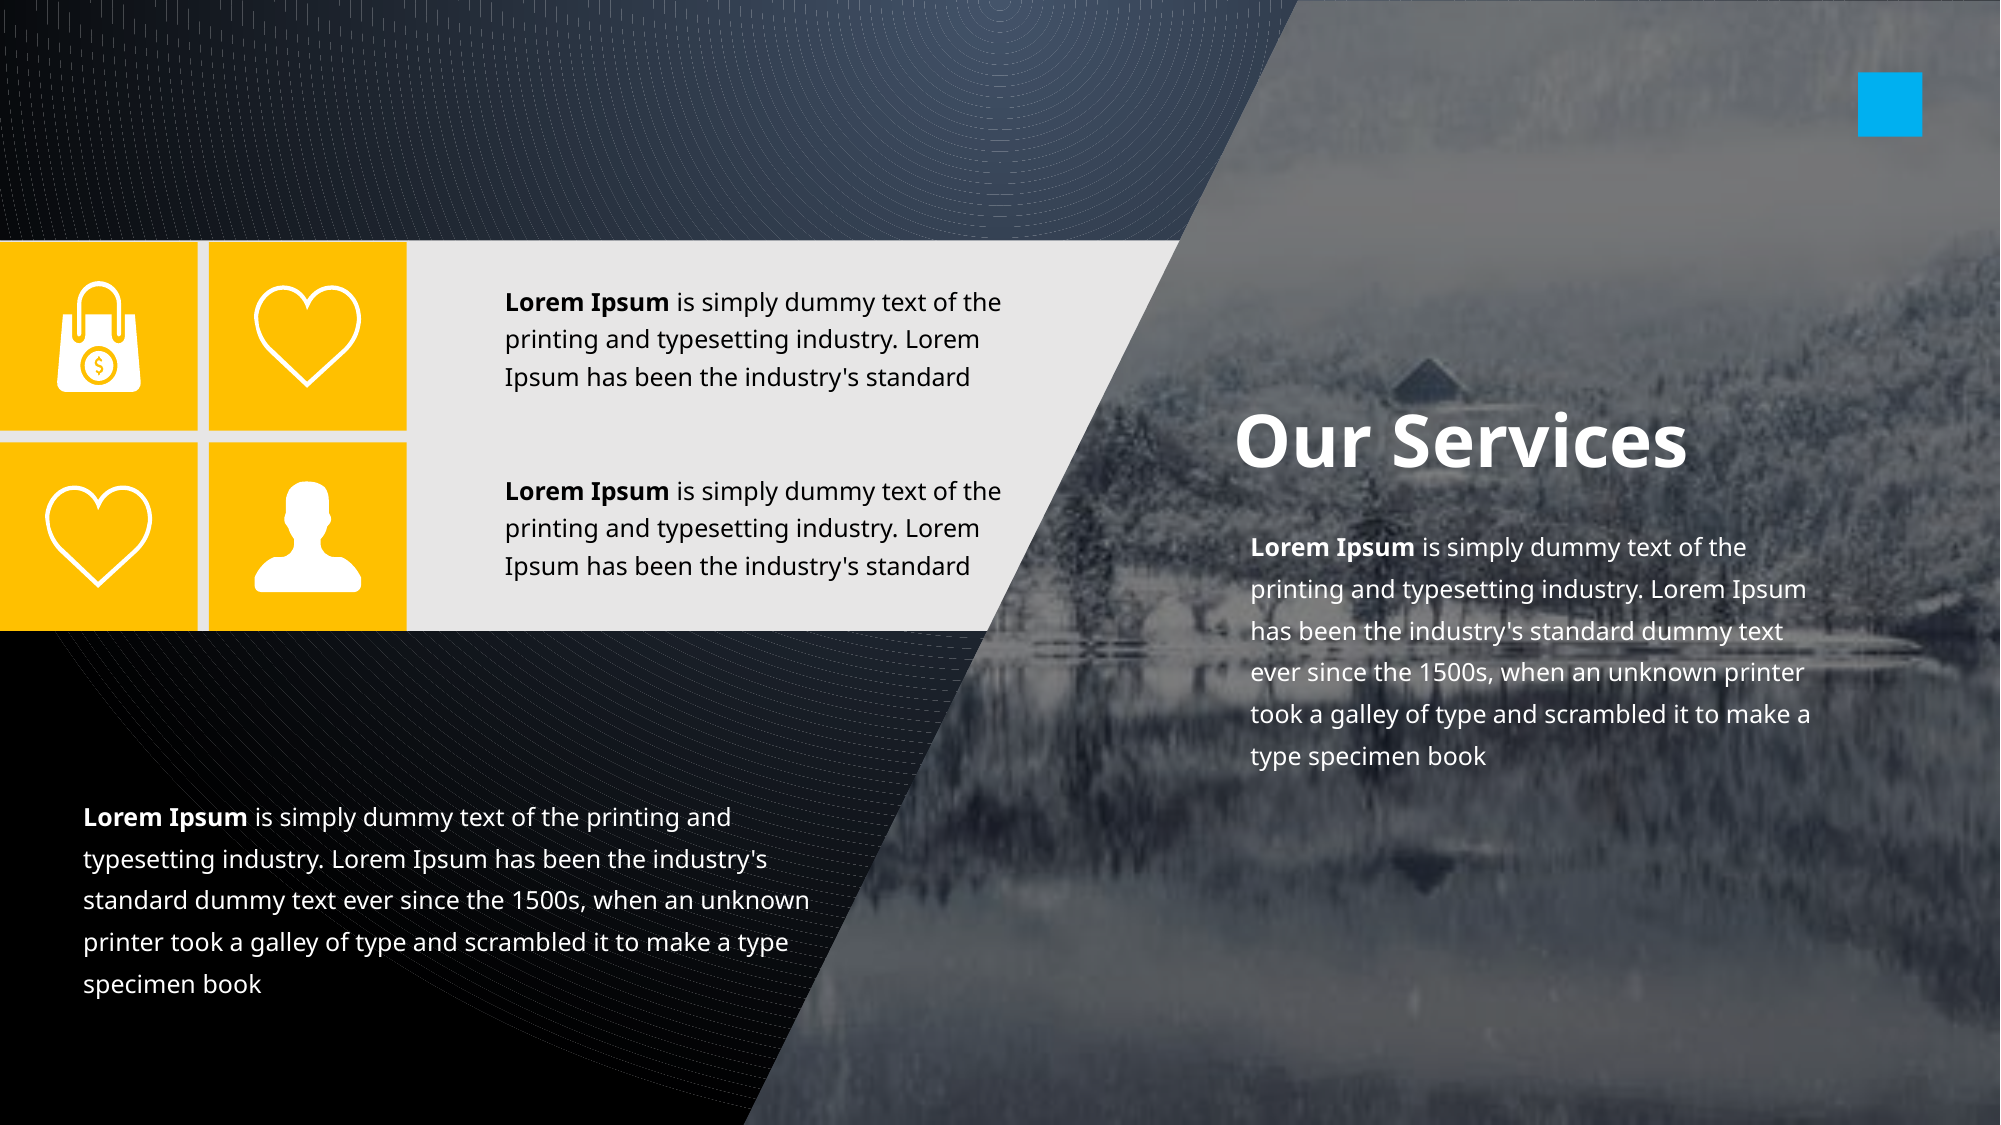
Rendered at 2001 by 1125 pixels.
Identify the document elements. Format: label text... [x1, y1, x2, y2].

text_box Lorem Ipsum is simply dummy text of the printing and typesetting industry. Lorem Ipsum has been the industry's standard [490, 271, 743, 399]
text_box [0, 632, 743, 1125]
text_box Lorem Ipsum is simply dummy text of the printing and typesetting industry. Lorem Ipsum has been the industry's standard [490, 460, 743, 588]
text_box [0, 242, 407, 631]
text_box Lorem Ipsum is simply dummy text of the printing and typesetting industry. Lorem Ipsum has been the industry's standard dummy text ever since the 1500s, when an unknown printer took a galley of type and scrambled it to make a type specimen book [68, 782, 743, 1006]
picture [743, 0, 2000, 1125]
text_box [0, 0, 743, 239]
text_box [1235, 387, 1855, 739]
text_box [0, 239, 743, 632]
